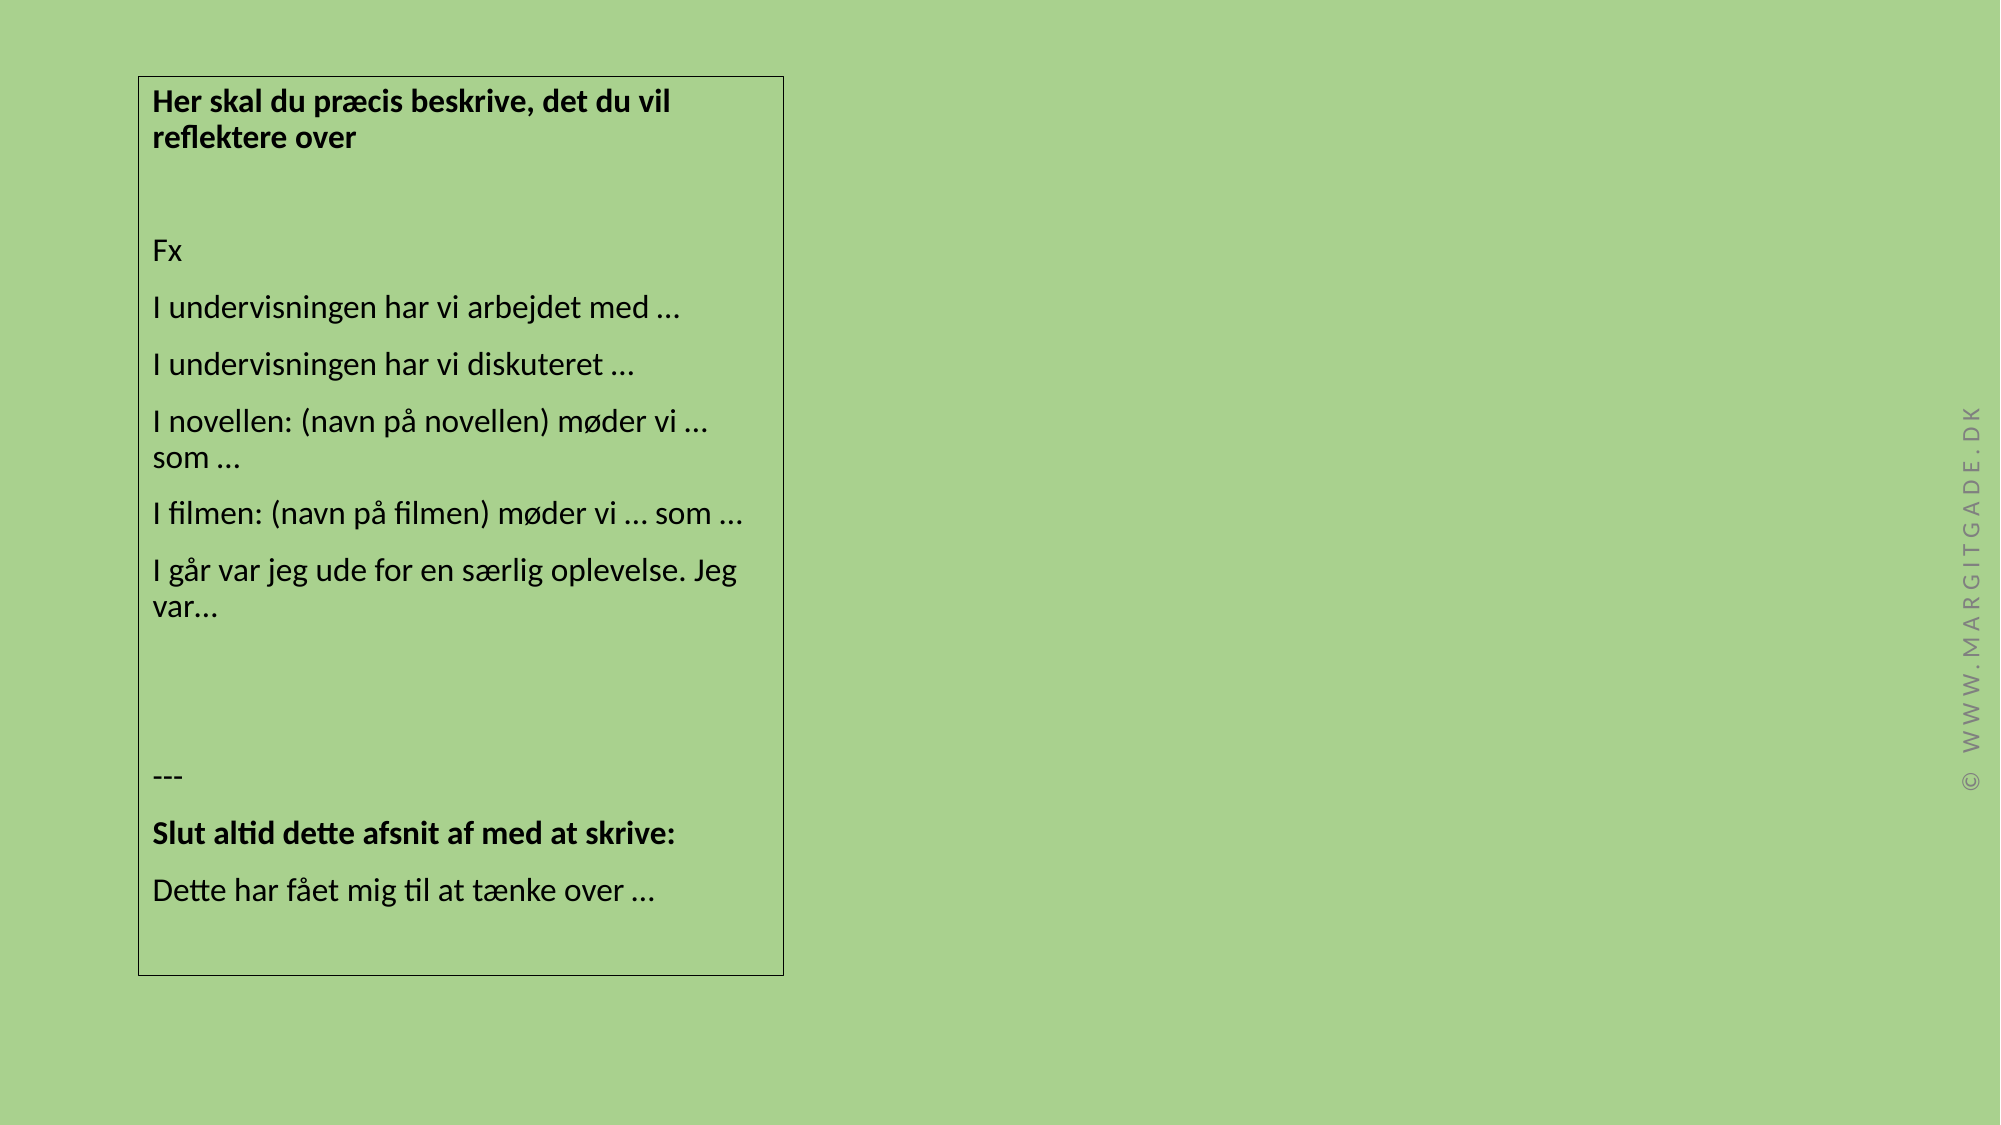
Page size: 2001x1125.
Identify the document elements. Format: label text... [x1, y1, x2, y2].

list Her skal du præcis beskrive, det du vil reflektere over Fx I undervisningen har vi arbejdet med … I undervisningen har vi diskuteret … I novellen: (navn på novellen) møder vi … som … I filmen: (navn på filmen) møder vi … som … I går var jeg ude for en særlig oplevelse. Jeg var… --- Slut altid dette afsnit af med at skrive: Dette har fået mig til at tænke over … [137, 76, 783, 975]
text_box © www.margitgade.dk [1946, 244, 1992, 808]
